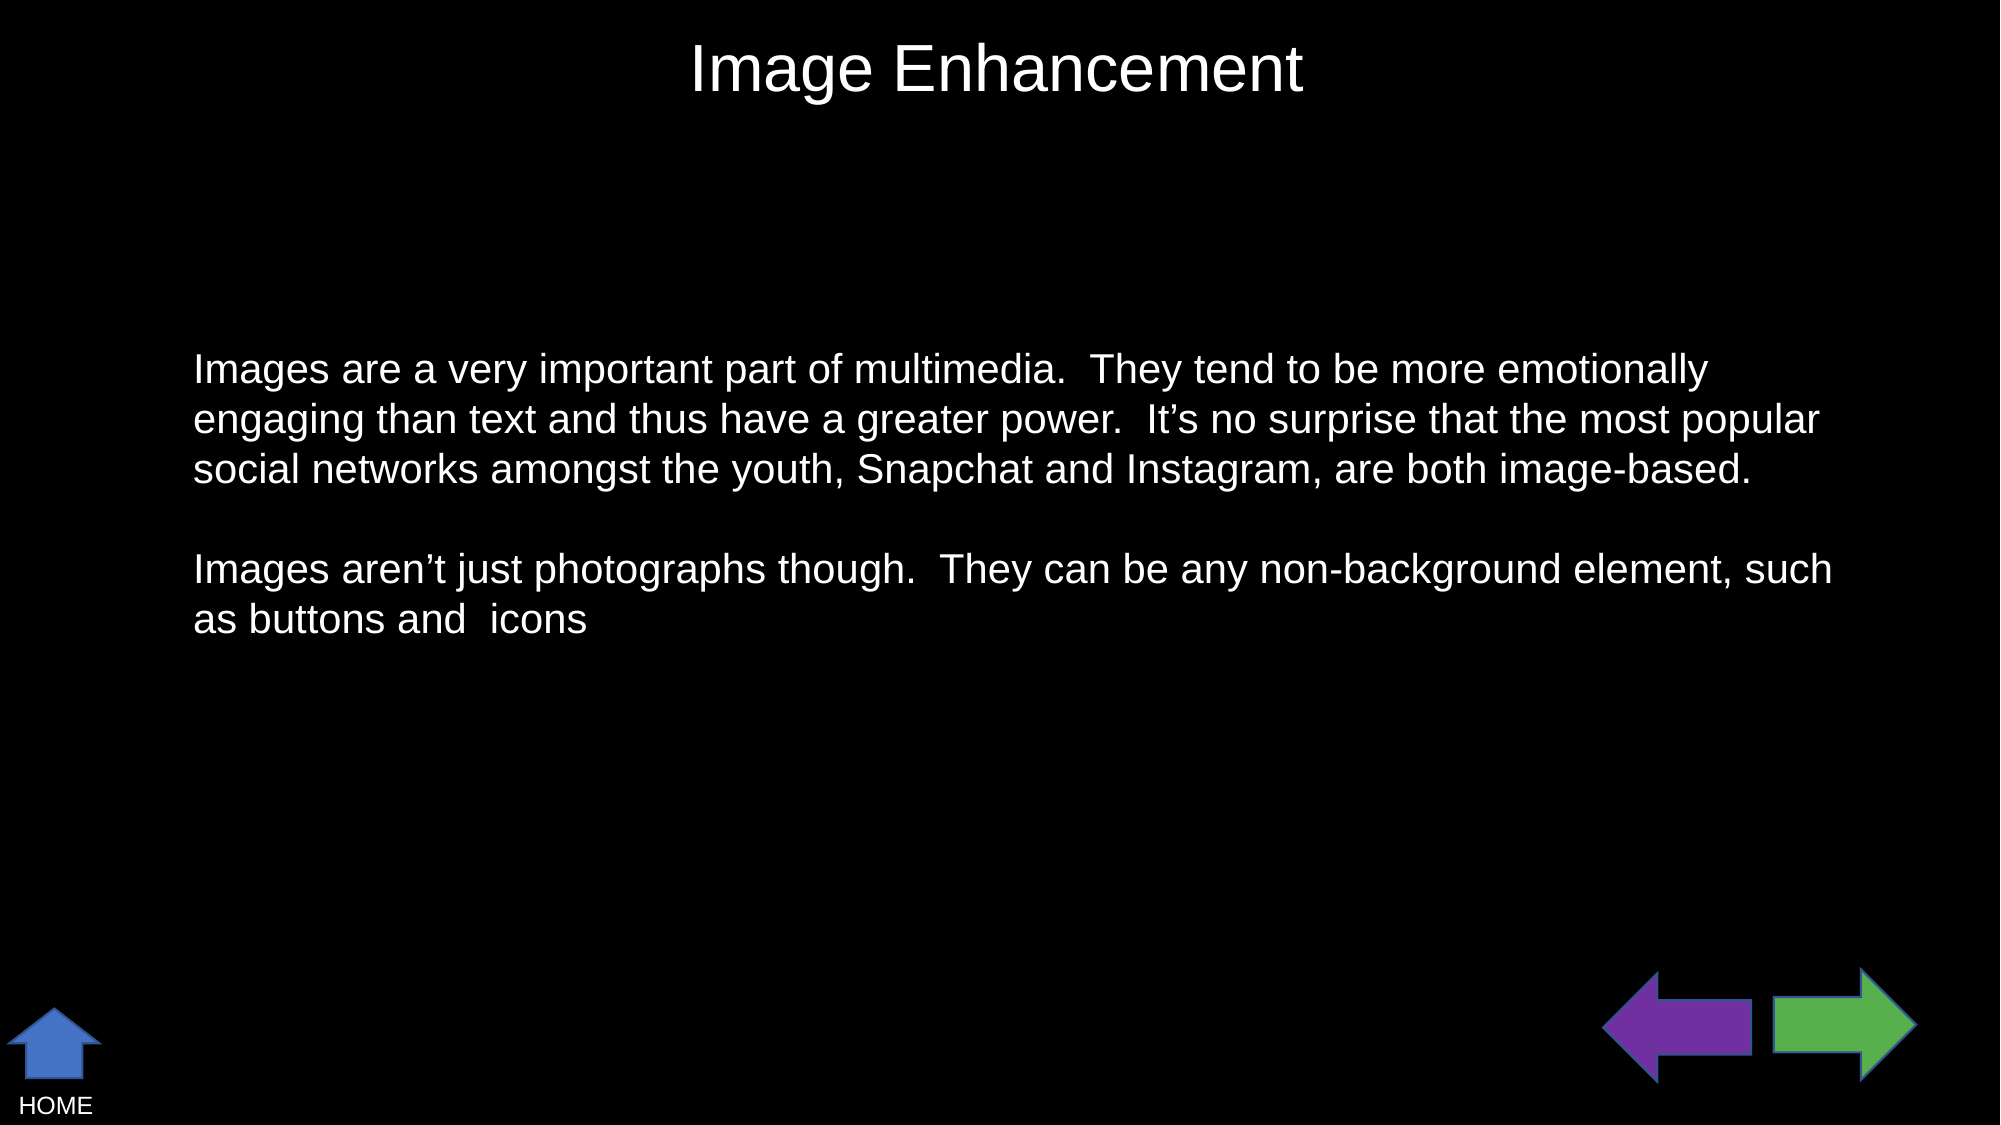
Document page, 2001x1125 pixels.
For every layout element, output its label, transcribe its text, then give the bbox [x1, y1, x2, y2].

text_box [1772, 966, 1918, 1083]
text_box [3, 1008, 132, 1125]
text_box Image Enhancement [675, 17, 1530, 112]
text_box Images are a very important part of multimedia. They tend to be more emotionally engaging than text and thus have a greater power. It’s no surprise that the most popular social networks amongst the youth, Snapchat and Instagram, are both image-based. Images aren’t just photographs though. They can be any non-background element, such as buttons and icons [178, 334, 1894, 650]
text_box [1601, 970, 1753, 1085]
